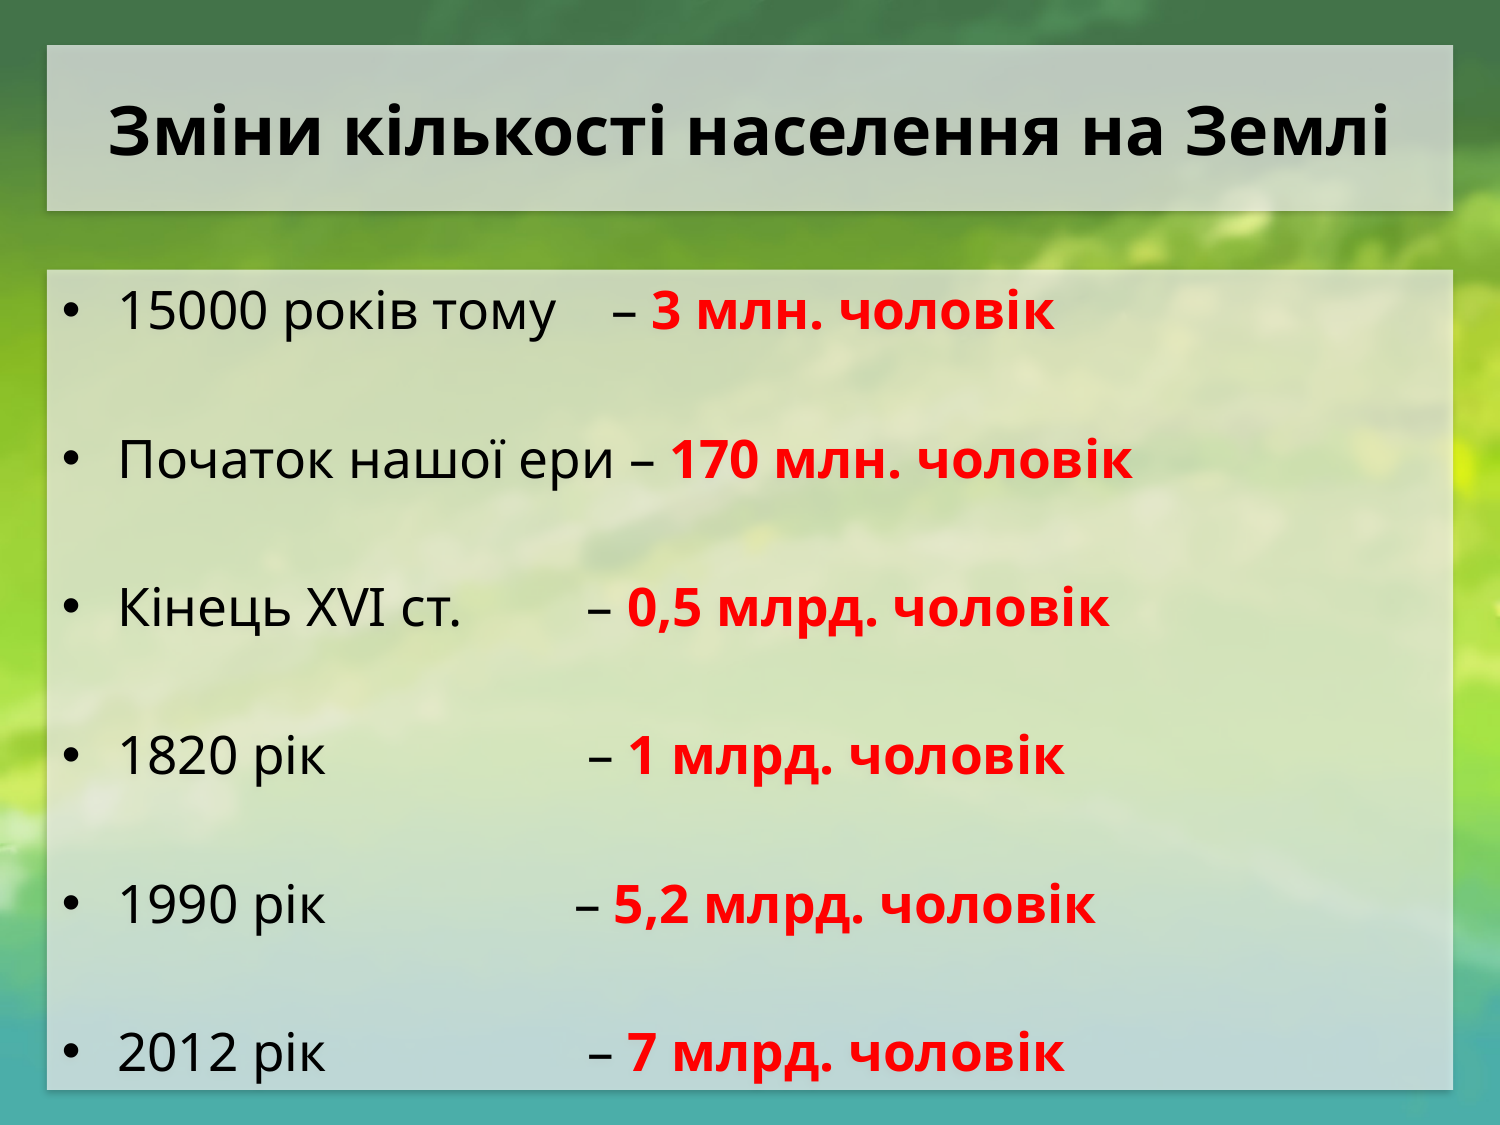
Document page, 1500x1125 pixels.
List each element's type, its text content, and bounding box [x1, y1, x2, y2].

title Зміни кількості населення на Землі [45, 43, 1455, 213]
list 15000 років тому – 3 млн. чоловік Початок нашої ери – 170 млн. чоловік Кінець ХVІ ст. – 0,5 млрд. чоловік 1820 рік – 1 млрд. чоловік 1990 рік – 5,2 млрд. чоловік 2012 рік – 7 млрд. чоловік [45, 267, 1455, 1092]
picture [0, 0, 1500, 1125]
